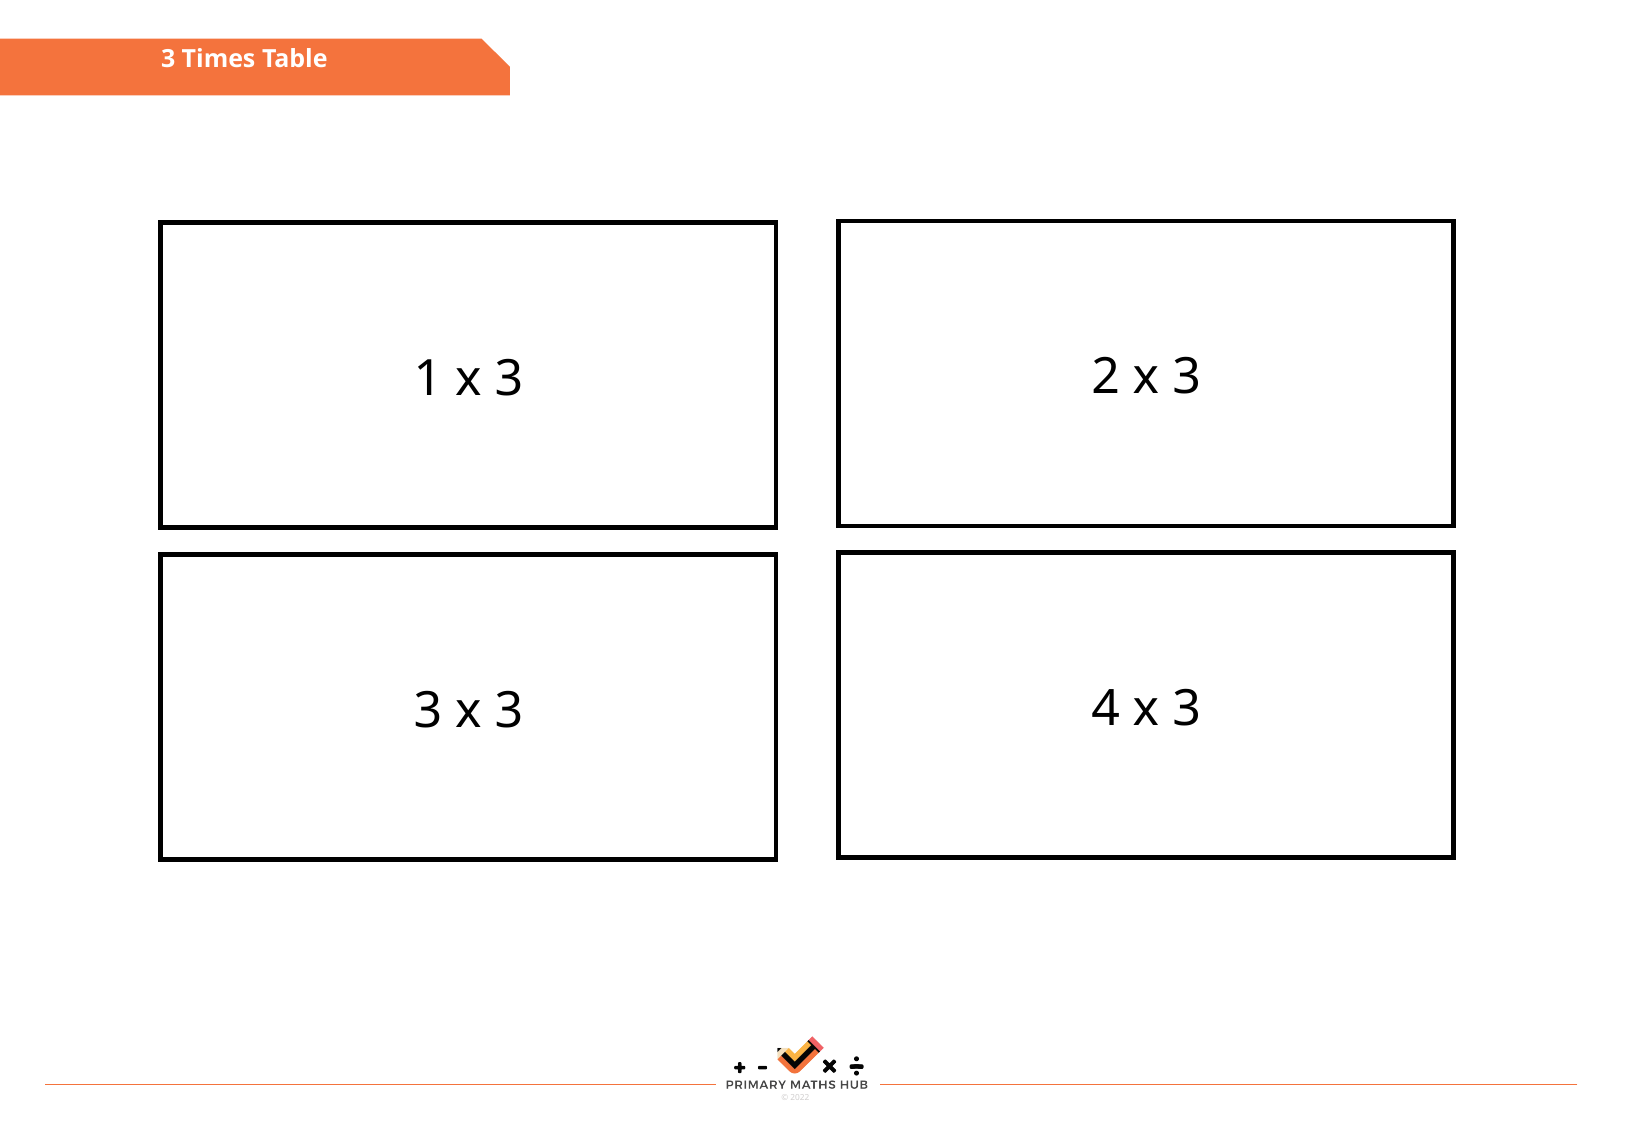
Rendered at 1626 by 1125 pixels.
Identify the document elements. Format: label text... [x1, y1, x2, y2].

text_box 4 x 3 [837, 552, 1455, 859]
text_box 2 x 3 [837, 220, 1455, 527]
text_box 1 x 3 [160, 222, 777, 529]
picture [722, 1034, 872, 1094]
text_box © 2022 [720, 1084, 870, 1110]
text_box 3 x 3 [160, 553, 777, 860]
text_box 3 Times Table [0, 37, 511, 97]
